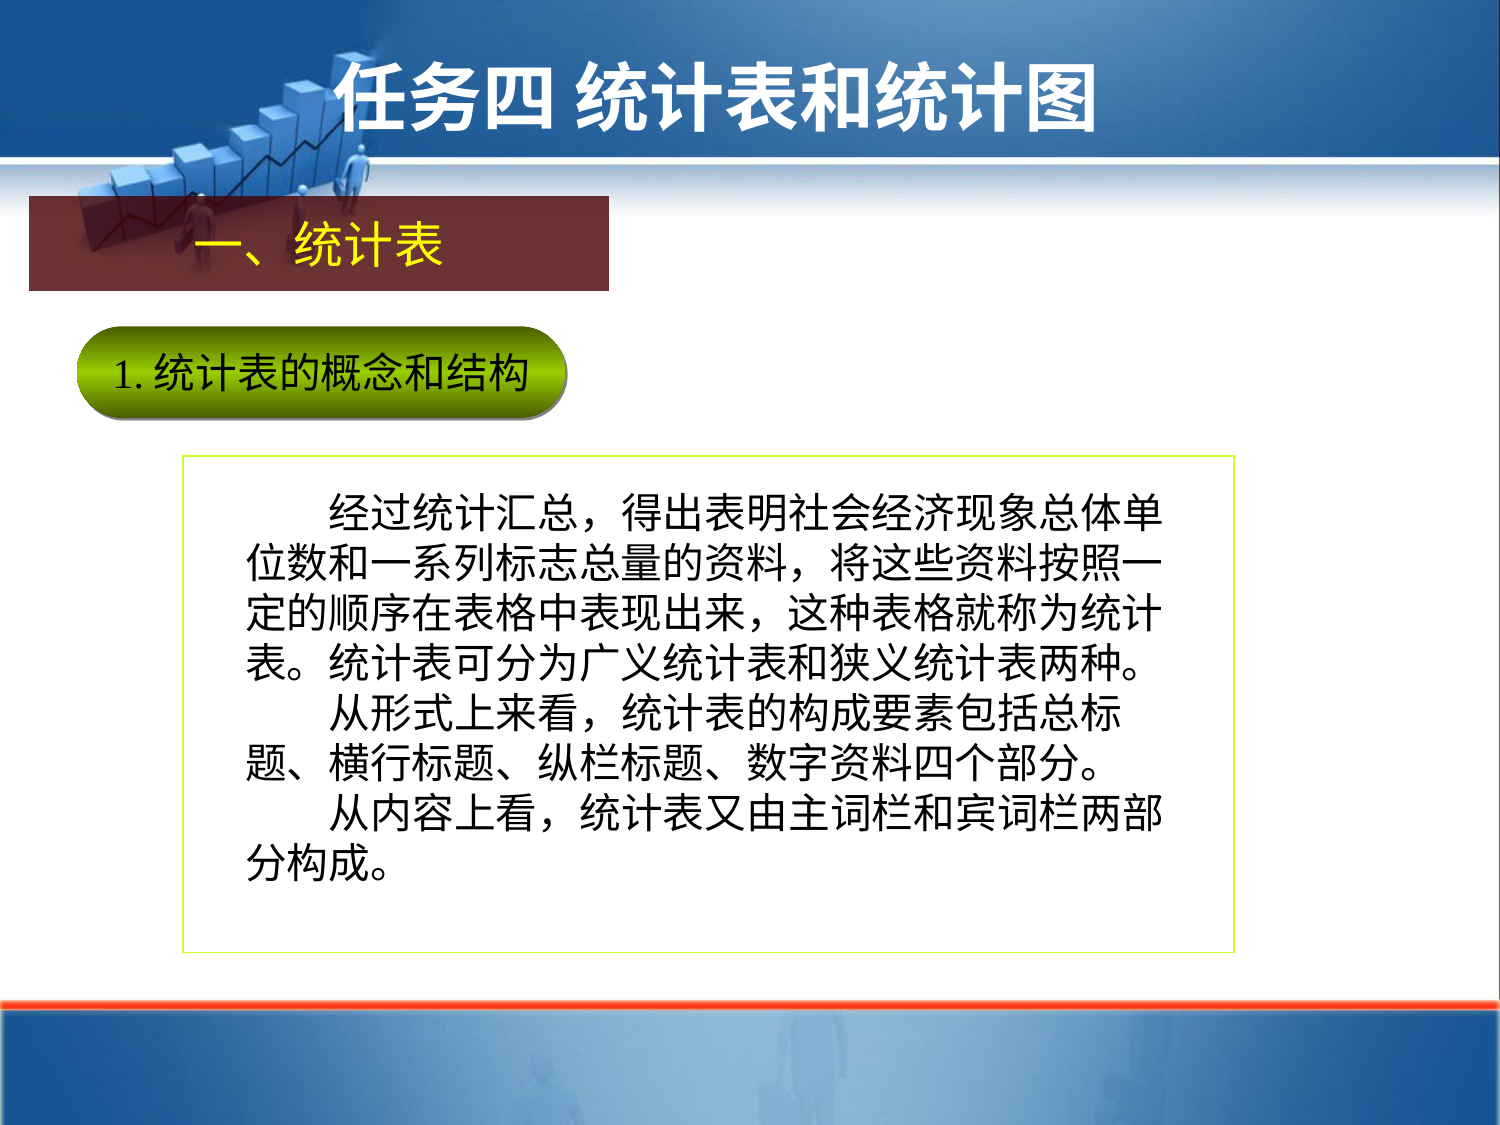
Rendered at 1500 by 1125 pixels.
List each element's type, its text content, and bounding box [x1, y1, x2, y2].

text_box 1.统计表的概念和结构 [76, 326, 566, 418]
picture [0, 0, 1500, 1125]
text_box [183, 456, 1235, 953]
text_box 经过统计汇总，得出表明社会经济现象总体单位数和一系列标志总量的资料，将这些资料按照一定的顺序在表格中表现出来，这种表格就称为统计表。统计表可分为广义统计表和狭义统计表两种。 从形式上来看，统计表的构成要素包括总标题、横行标题、纵栏标题、数字资料四个部分。 从内容上看，统计表又由主词栏和宾词栏两部分构成。 [230, 479, 1211, 895]
text_box 任务四 统计表和统计图 [265, 42, 1471, 148]
text_box 一、统计表 [29, 196, 609, 291]
